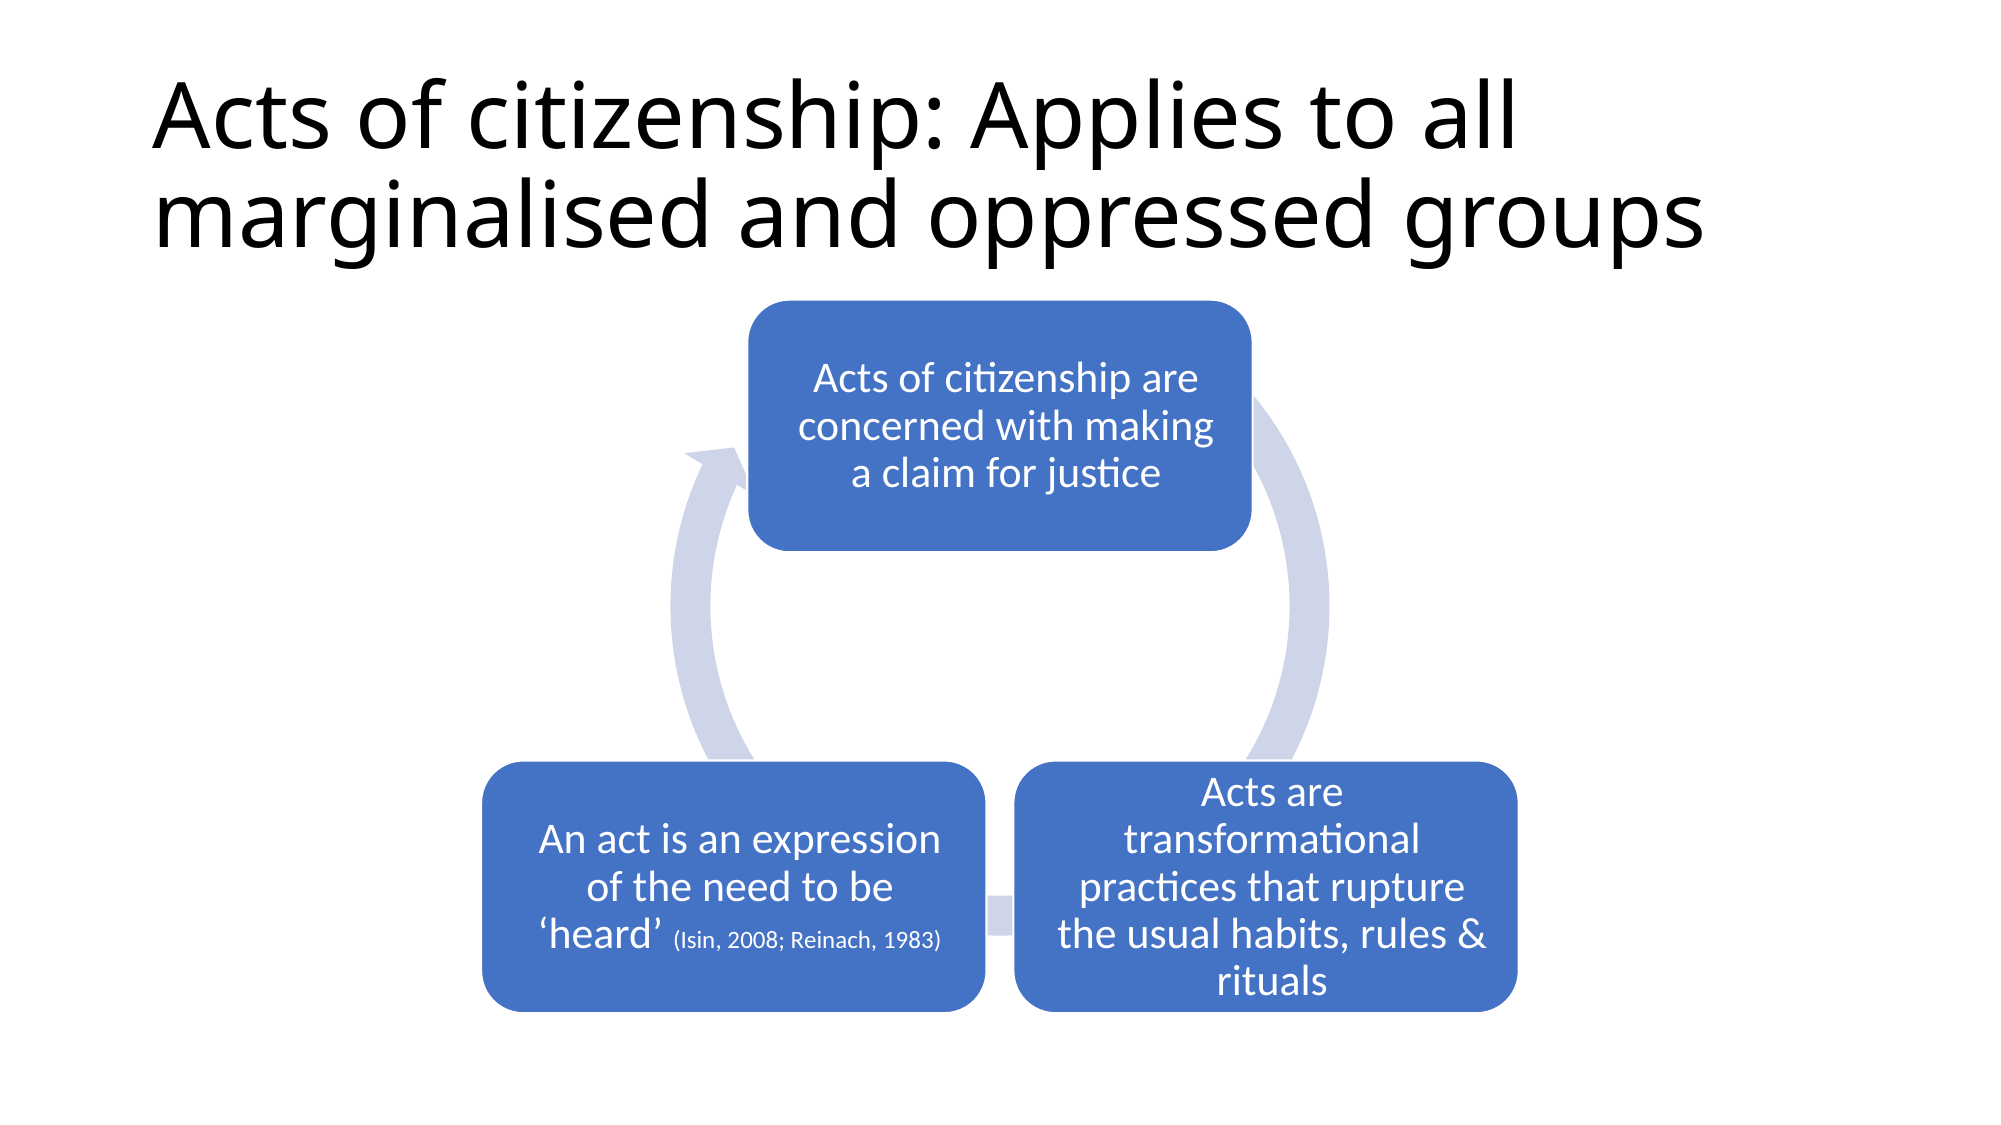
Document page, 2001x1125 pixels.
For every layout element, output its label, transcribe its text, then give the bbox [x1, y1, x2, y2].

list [137, 299, 1863, 1014]
title Acts of citizenship: Applies to all marginalised and oppressed groups [137, 59, 1863, 278]
